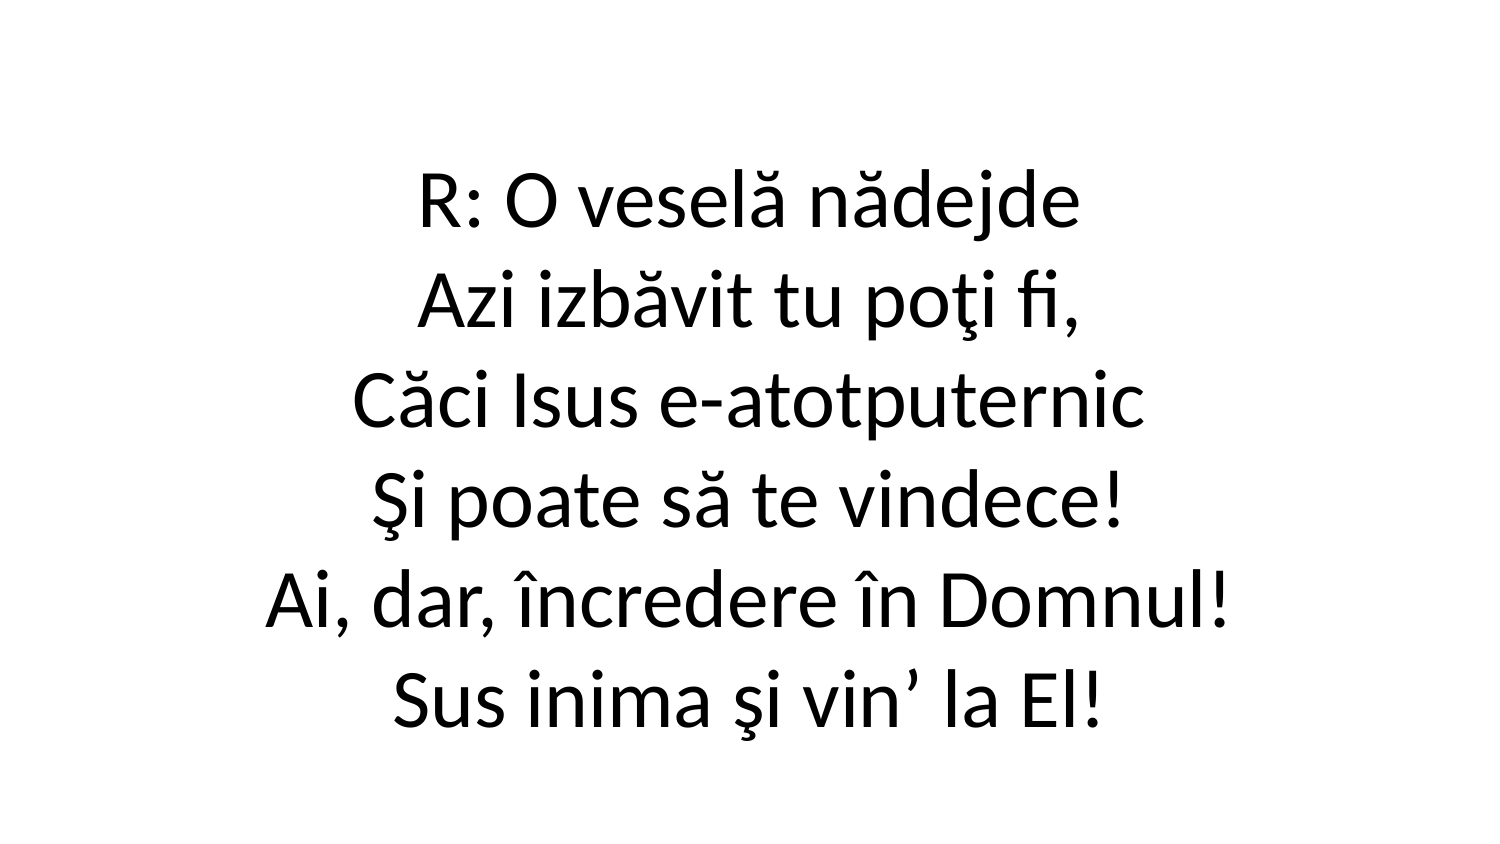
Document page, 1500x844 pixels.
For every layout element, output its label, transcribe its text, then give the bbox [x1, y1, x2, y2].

text_box R: O veselă nădejde Azi izbăvit tu poţi fi, Căci Isus e-atotputernic Şi poate să te vindece! Ai, dar, încredere în Domnul! Sus inima şi vin’ la El! [250, 92, 1250, 752]
